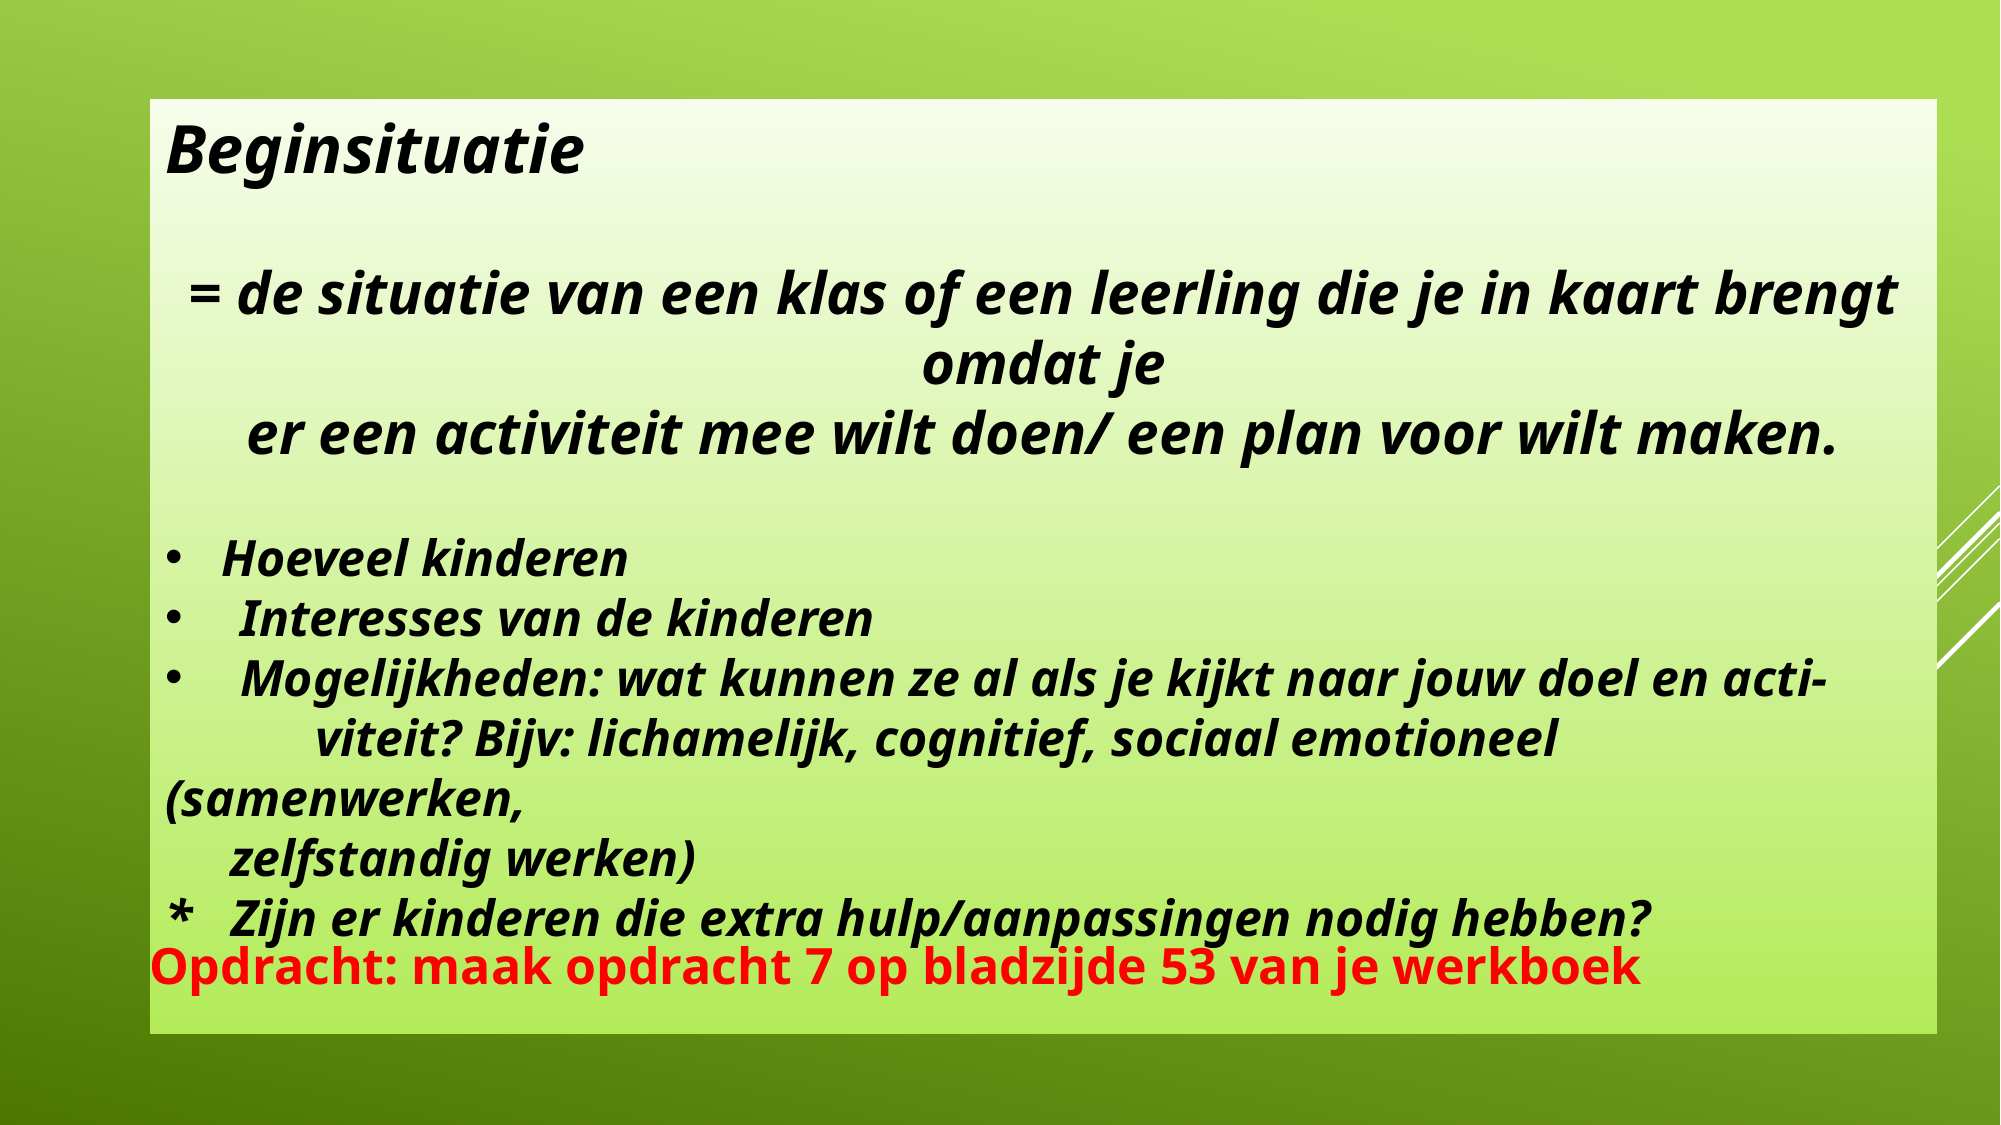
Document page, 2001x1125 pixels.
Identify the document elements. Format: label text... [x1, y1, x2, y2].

text_box Opdracht: maak opdracht 7 op bladzijde 53 van je werkboek [134, 927, 1657, 1002]
text_box Beginsituatie = de situatie van een klas of een leerling die je in kaart brengt omdat je er een activiteit mee wilt doen/ een plan voor wilt maken. Hoeveel kinderen Interesses van de kinderen Mogelijkheden: wat kunnen ze al als je kijkt naar jouw doel en acti- viteit? Bijv: lichamelijk, cognitief, sociaal emotioneel (samenwerken, zelfstandig werken) * Zijn er kinderen die extra hulp/aanpassingen nodig hebben? [150, 99, 1937, 1034]
